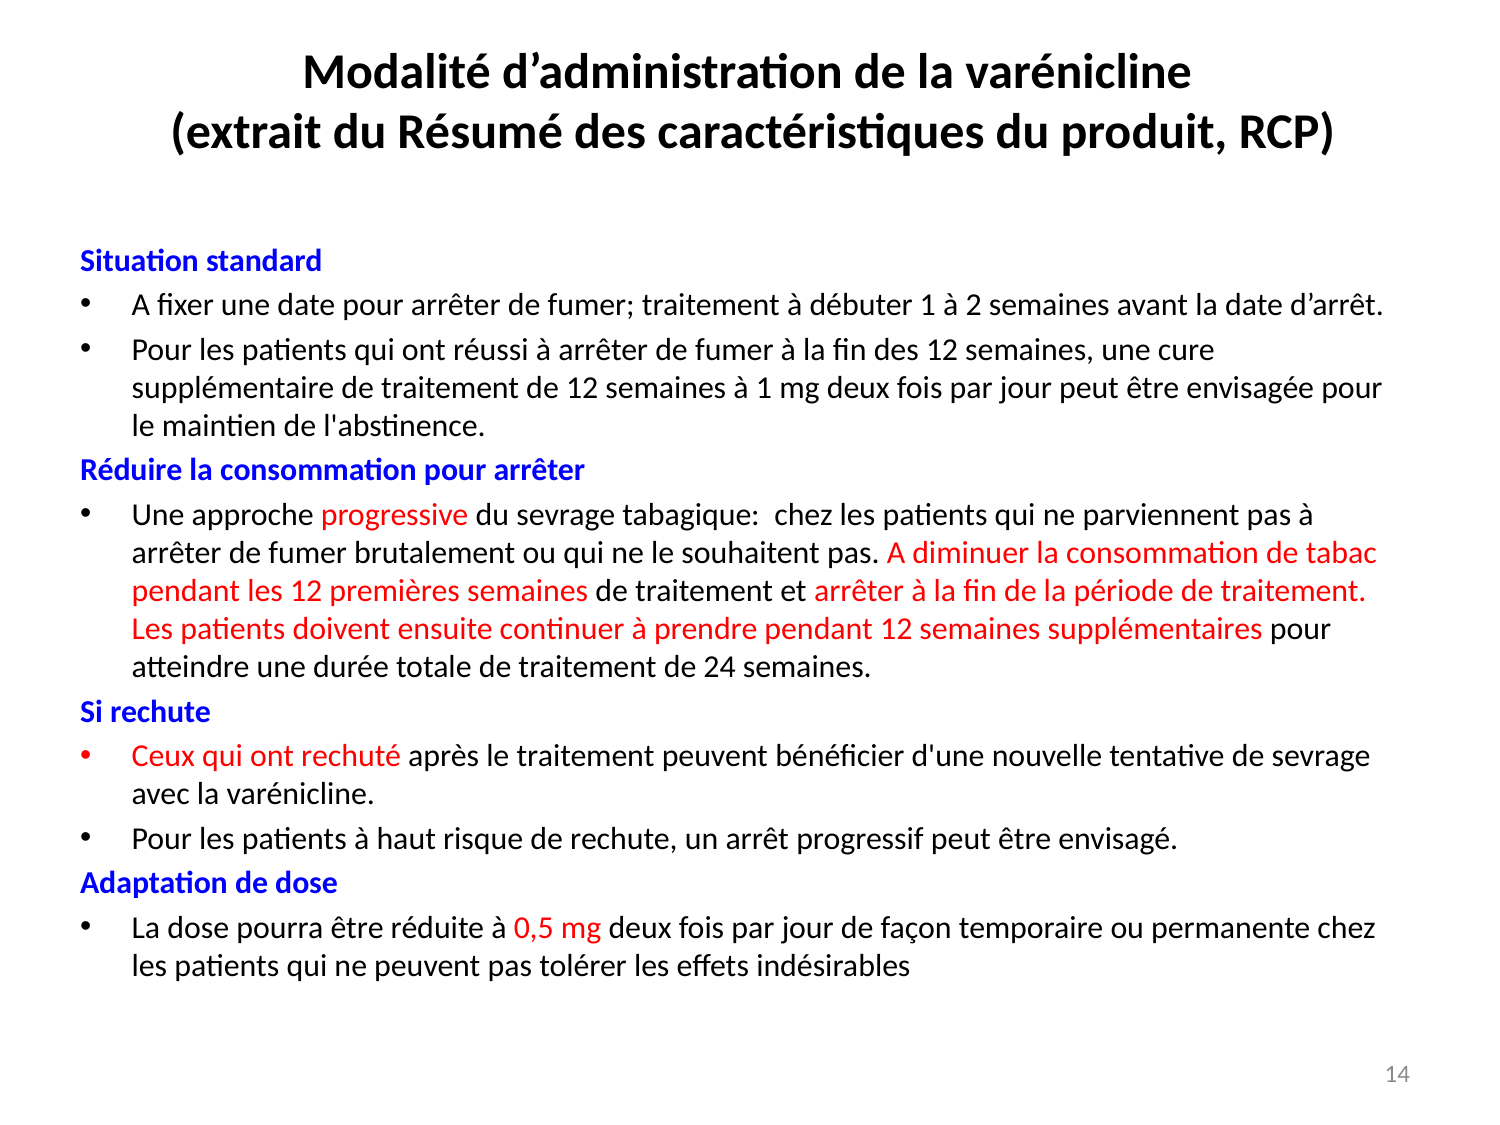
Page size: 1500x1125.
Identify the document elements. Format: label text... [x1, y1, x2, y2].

list Situation standard A fixer une date pour arrêter de fumer; traitement à débuter 1 à 2 semaines avant la date d’arrêt. Pour les patients qui ont réussi à arrêter de fumer à la fin des 12 semaines, une cure supplémentaire de traitement de 12 semaines à 1 mg deux fois par jour peut être envisagée pour le maintien de l'abstinence. Réduire la consommation pour arrêter Une approche progressive du sevrage tabagique: chez les patients qui ne parviennent pas à arrêter de fumer brutalement ou qui ne le souhaitent pas. A diminuer la consommation de tabac pendant les 12 premières semaines de traitement et arrêter à la fin de la période de traitement. Les patients doivent ensuite continuer à prendre pendant 12 semaines supplémentaires pour atteindre une durée totale de traitement de 24 semaines. Si rechute Ceux qui ont rechuté après le traitement peuvent bénéficier d'une nouvelle tentative de sevrage avec la varénicline. Pour les patients à haut risque de rechute, un arrêt progressif peut être envisagé. Adaptation de dose La dose pourra être réduite à 0,5 mg deux fois par jour de façon temporaire ou permanente chez les patients qui ne peuvent pas tolérer les effets indésirables [64, 231, 1415, 1024]
slide_number 14 [1074, 1042, 1425, 1103]
title Modalité d’administration de la varénicline (extrait du Résumé des caractéristiques du produit, RCP) [40, 45, 1466, 233]
